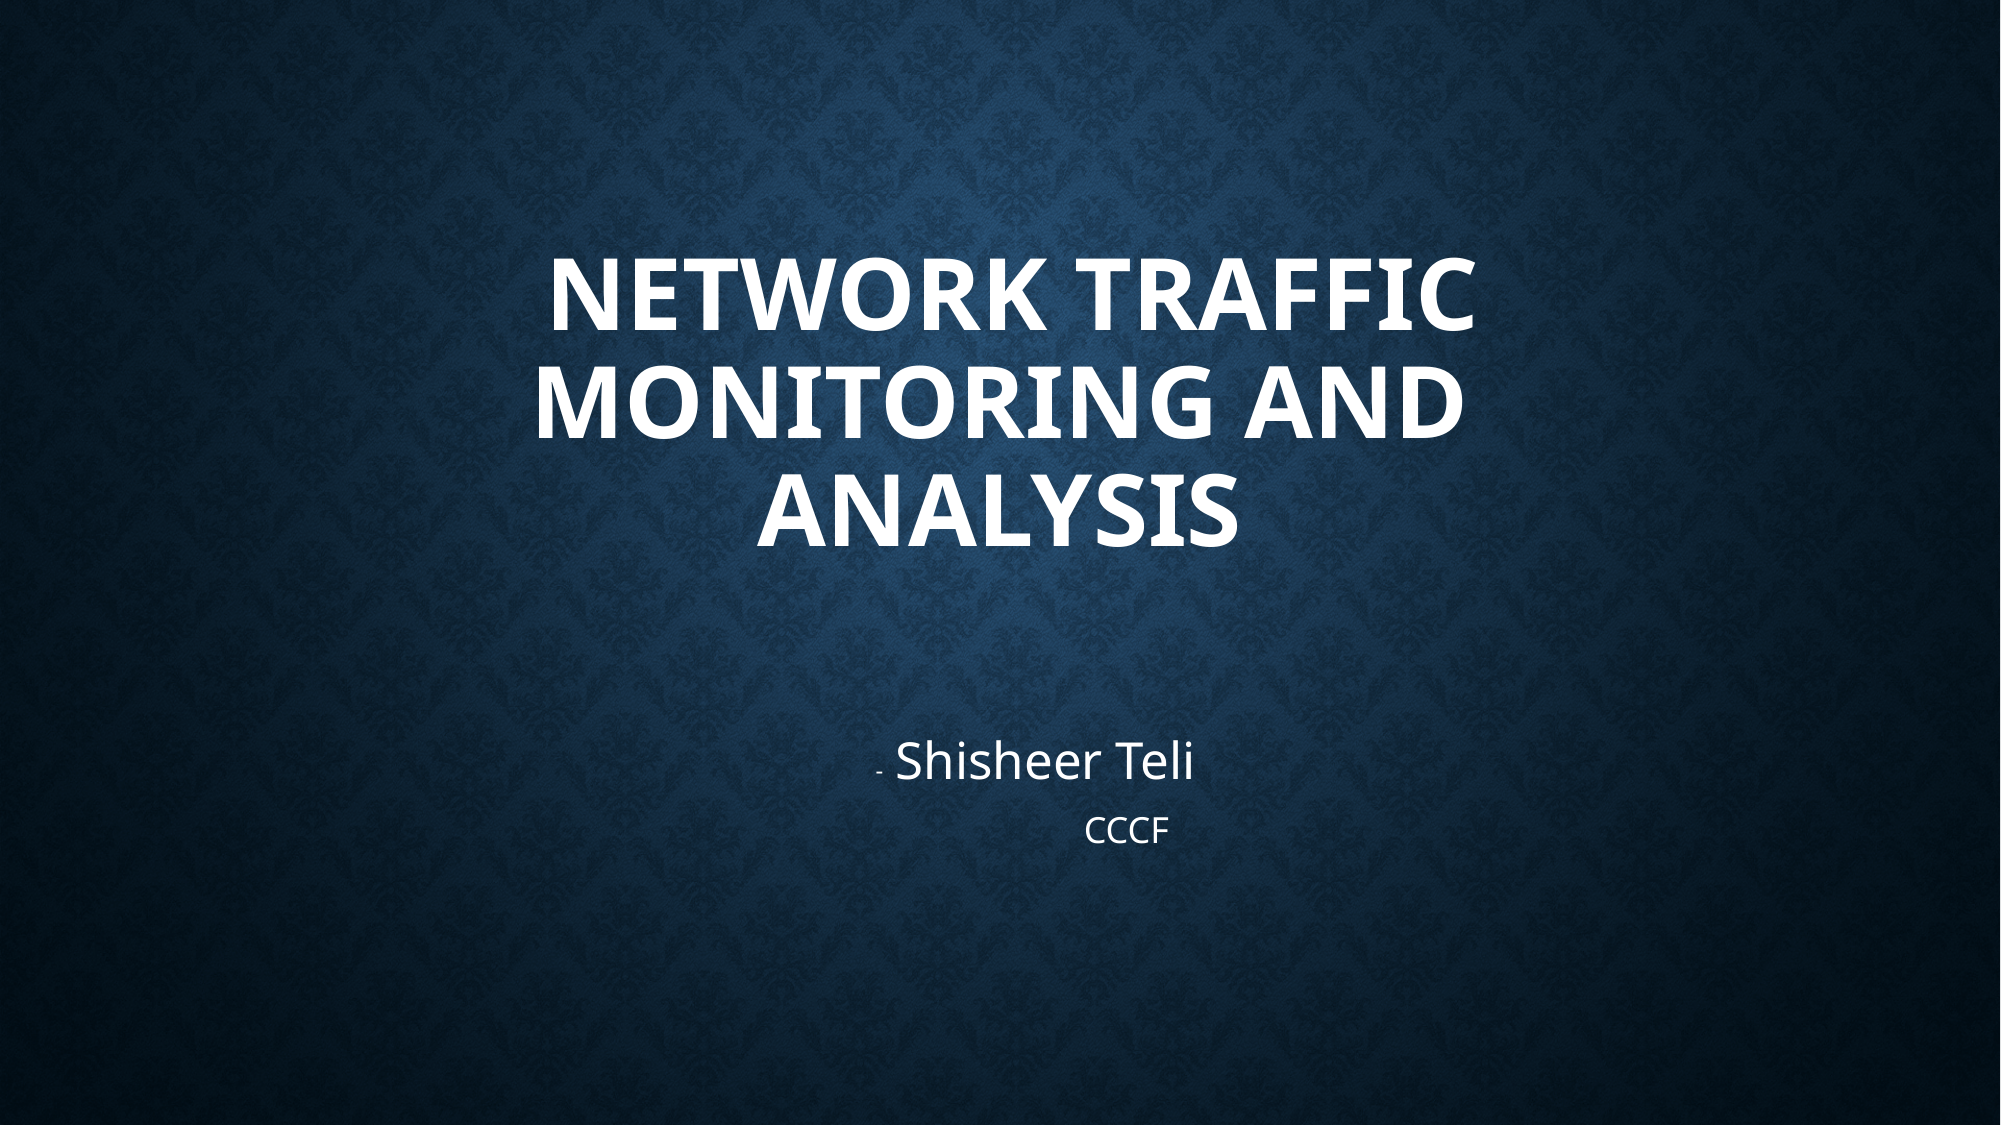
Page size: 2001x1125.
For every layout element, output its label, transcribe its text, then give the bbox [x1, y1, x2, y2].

subtitle - Shisheer Teli CCCF [261, 590, 1739, 863]
title Network Traffic Monitoring and Analysis [261, 184, 1739, 576]
